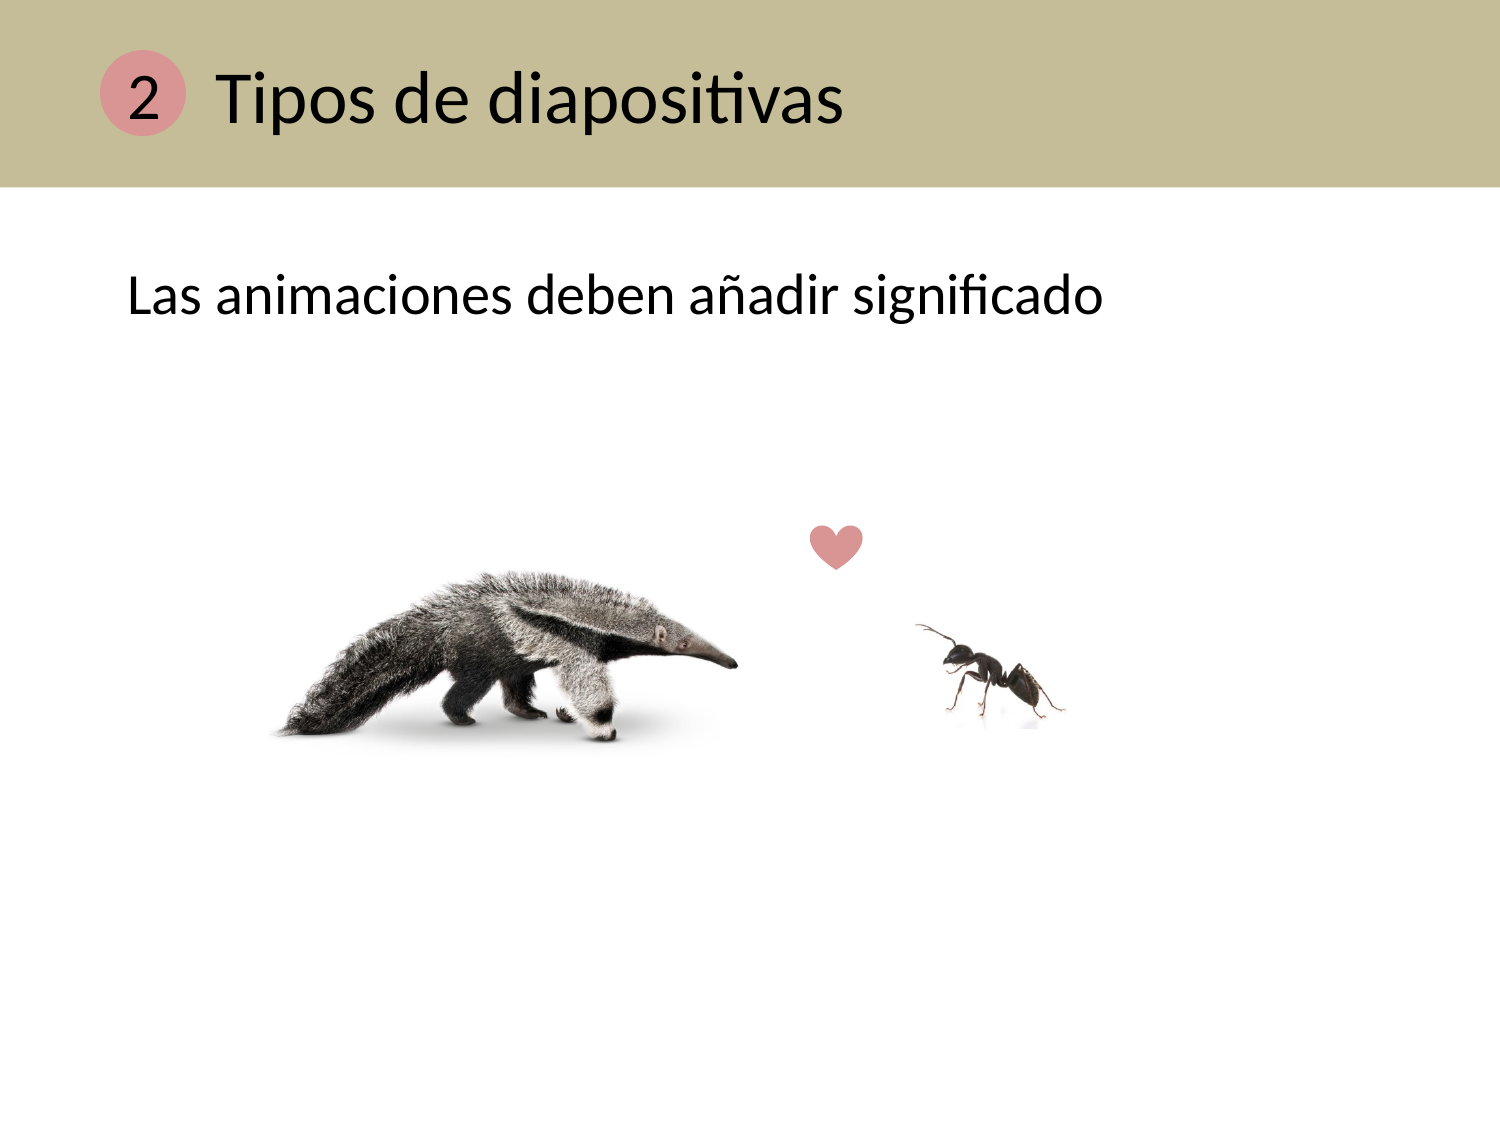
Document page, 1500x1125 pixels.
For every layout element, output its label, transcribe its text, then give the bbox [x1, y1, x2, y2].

text_box [0, 0, 1500, 188]
text_box 2 [99, 50, 186, 137]
text_box Tipos de diapositivas [200, 40, 1150, 147]
picture [268, 562, 751, 759]
text_box Las animaciones deben añadir significado [112, 248, 1438, 335]
picture [899, 616, 1076, 730]
text_box [809, 525, 863, 570]
